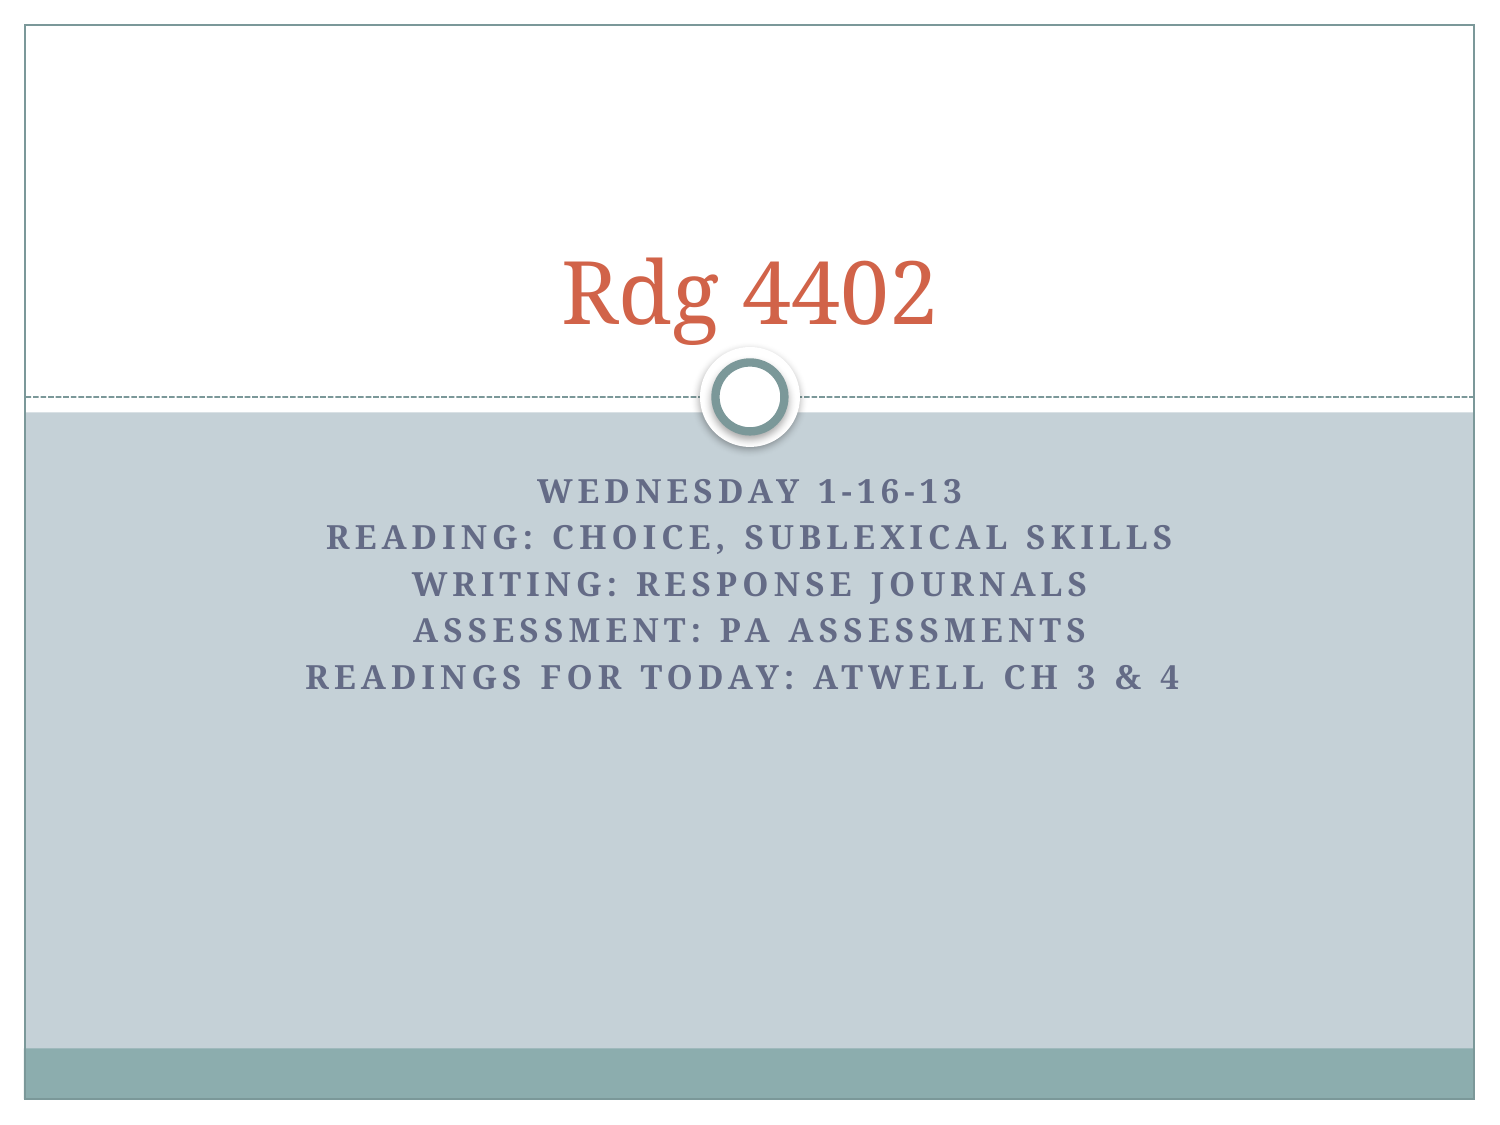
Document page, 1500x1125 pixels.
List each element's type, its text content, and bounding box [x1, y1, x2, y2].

subtitle Wednesday 1-16-13 Reading: cHoice, sublexical skills Writing: response journals Assessment: PA assessments Readings for today: Atwell Ch 3 & 4 [225, 462, 1275, 750]
title Rdg 4402 [112, 62, 1388, 350]
